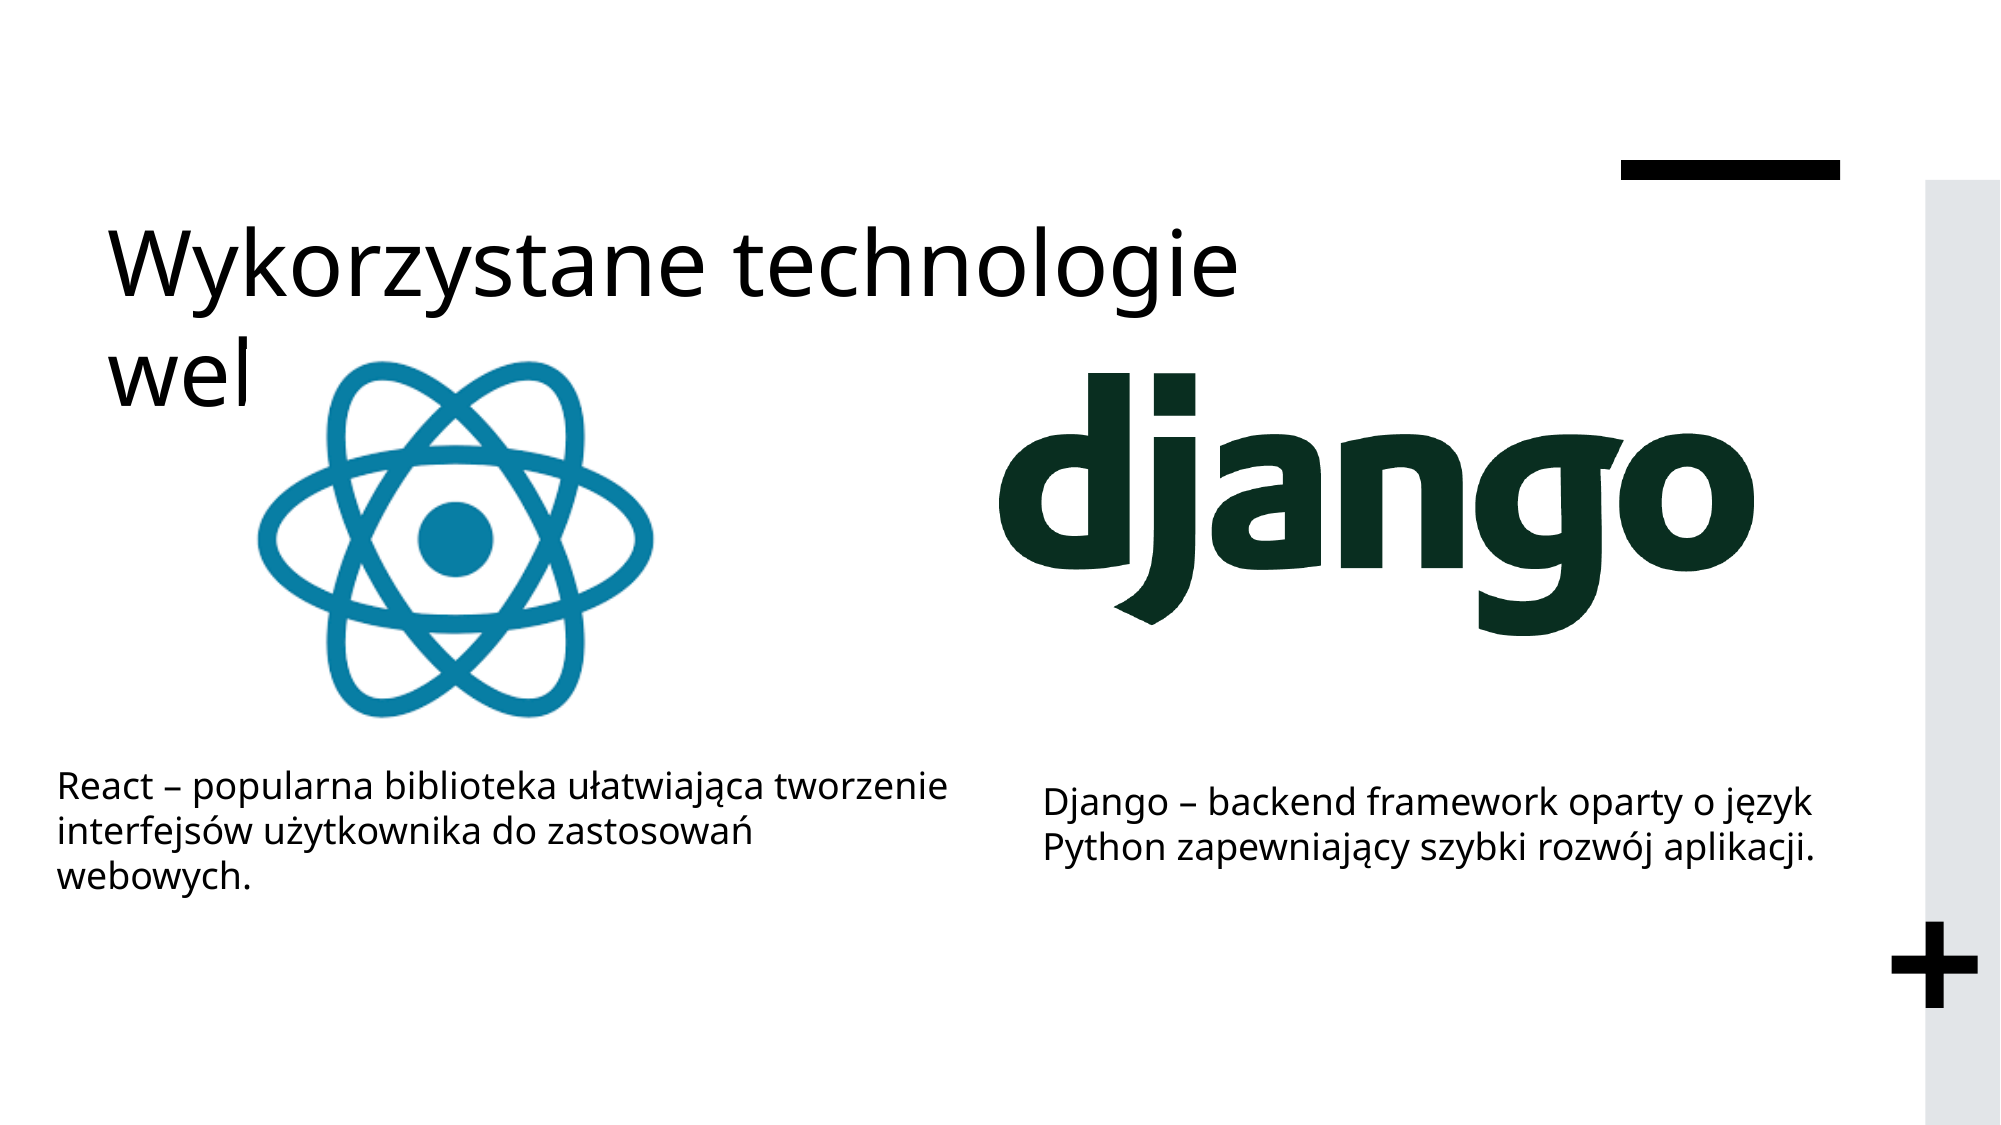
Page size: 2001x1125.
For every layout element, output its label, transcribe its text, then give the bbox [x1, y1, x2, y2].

title Wykorzystane technologie webowe [92, 197, 1449, 435]
text_box React – popularna biblioteka ułatwiająca tworzenie interfejsów użytkownika do zastosowań webowych. [41, 754, 971, 905]
text_box Django – backend framework oparty o język Python zapewniający szybki rozwój aplikacji. [1027, 770, 1889, 876]
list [999, 373, 1754, 636]
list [246, 349, 666, 731]
